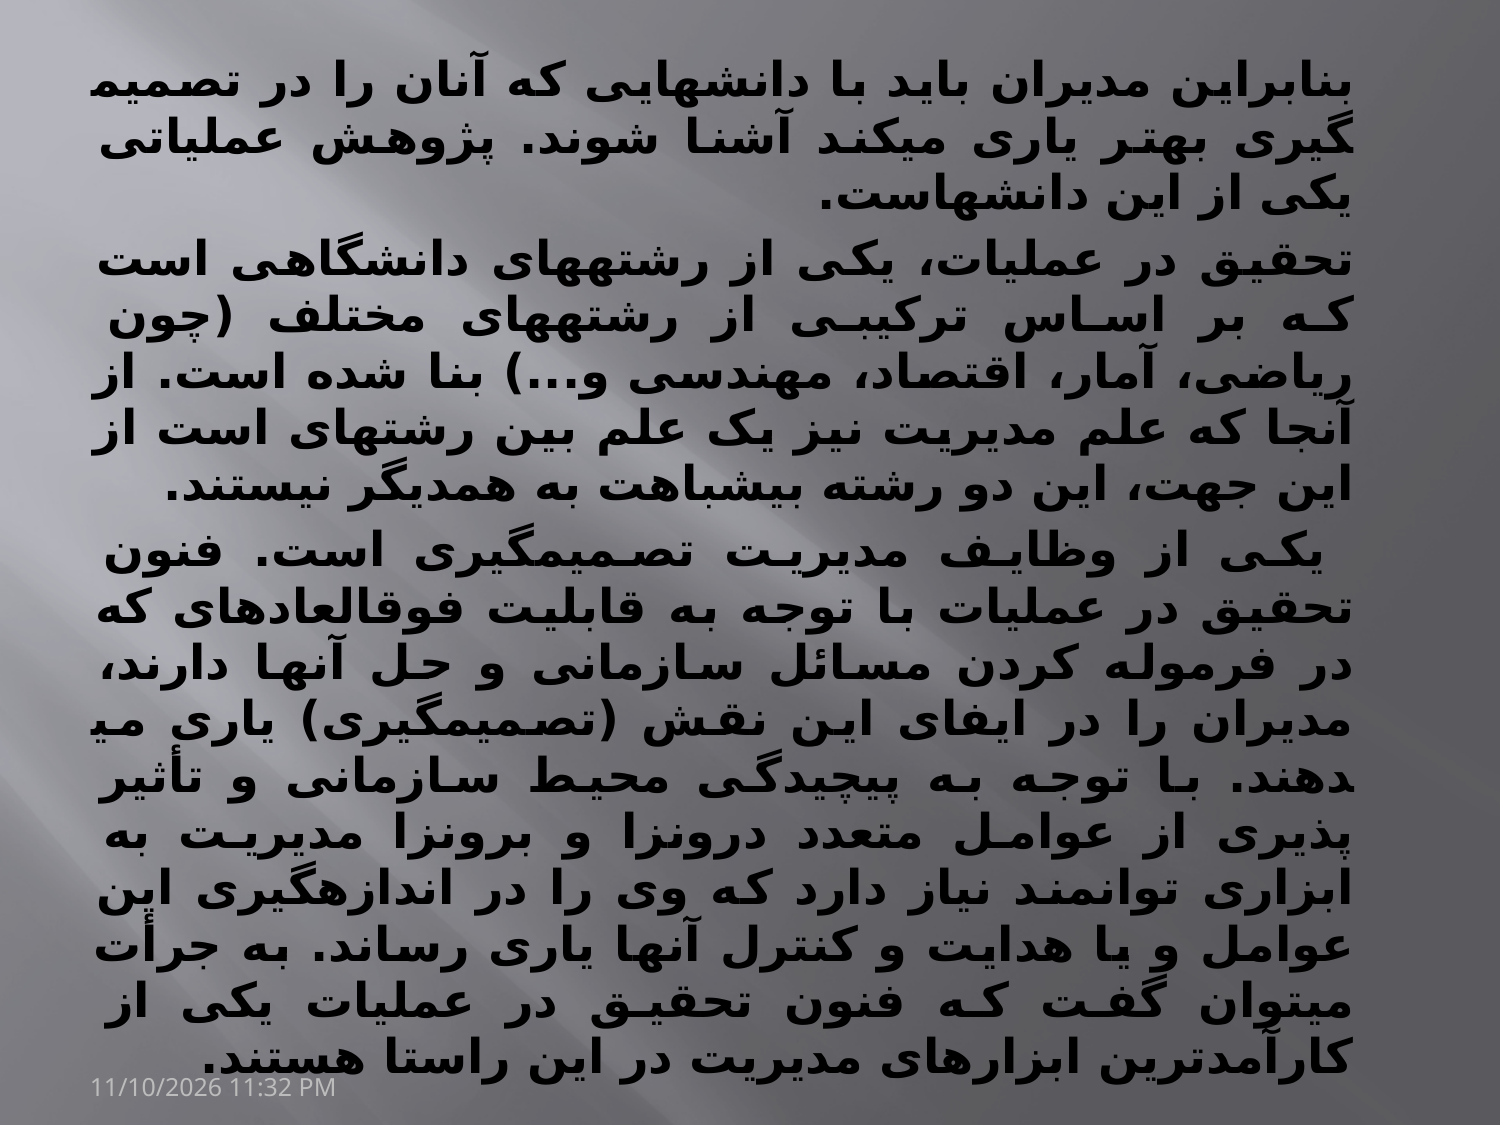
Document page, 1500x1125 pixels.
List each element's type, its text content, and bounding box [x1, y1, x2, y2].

list بنابراین مدیران باید با دانش­هایی که آنان را در تصمیم­گیری بهتر یاری می­کند آشنا شوند. پژوهش عملیاتی یکی از این دانش­هاست. تحقیق در عملیات، یکی از رشته­های دانشگاهی است که بر اساس ترکیبی از رشته­های مختلف (چون ریاضی، آمار، اقتصاد، مهندسی و...) بنا شده است. از آنجا که علم مدیریت نیز یک علم بین رشته­ای است از این جهت، این دو رشته بی­شباهت به همدیگر نیستند. یکی از وظایف مدیریت تصمیم­گیری است. فنون تحقیق در عملیات با توجه به قابلیت فوق­العاده­ای که در فرموله کردن مسائل سازمانی و حل آنها دارند، مدیران را در ایفای این نقش (تصمیم­گیری) یاری می­دهند. با توجه به پیچیدگی محیط سازمانی و تأثیر پذیری از عوامل متعدد درون­زا و برون­زا مدیریت به ابزاری توانمند نیاز دارد که وی را در اندازه­گیری این عوامل و یا هدایت و کنترل آنها یاری رساند. به جرأت می­توان گفت که فنون تحقیق در عملیات یکی از کارآمدترین ابزارهای مدیریت در این راستا هستند. [76, 42, 1449, 1106]
slide_number 20/مارس/1 [75, 1052, 425, 1113]
